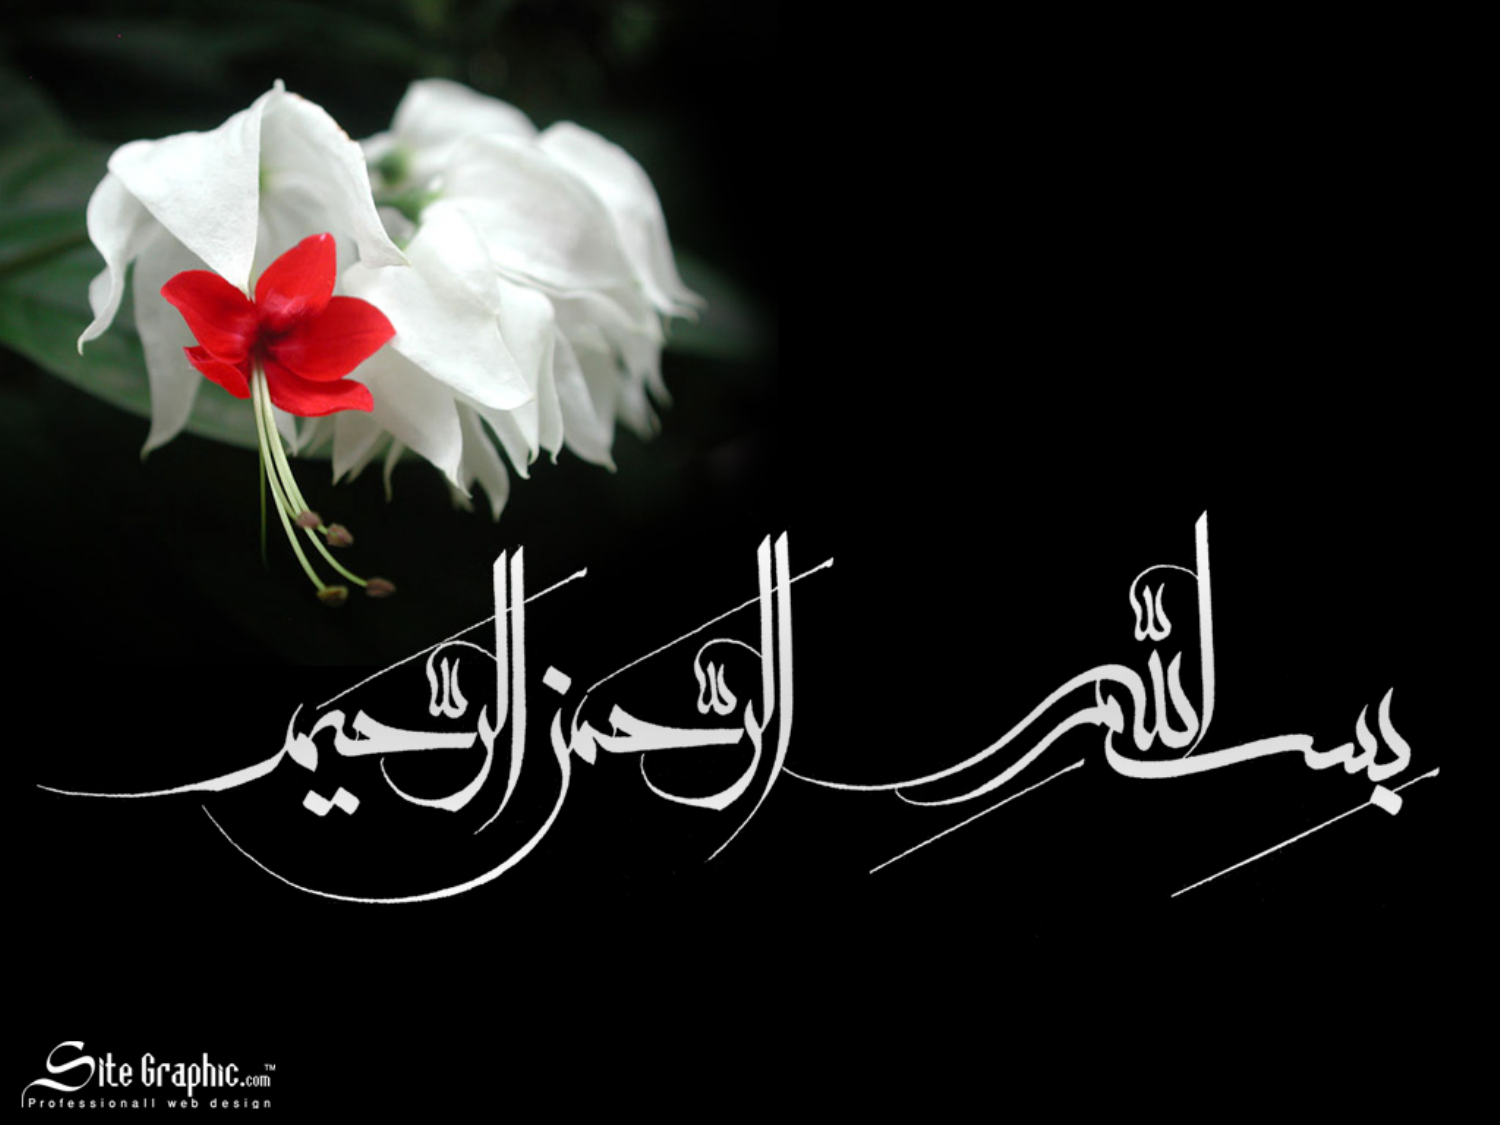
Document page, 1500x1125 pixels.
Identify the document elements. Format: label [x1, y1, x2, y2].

list [0, 0, 1500, 1125]
